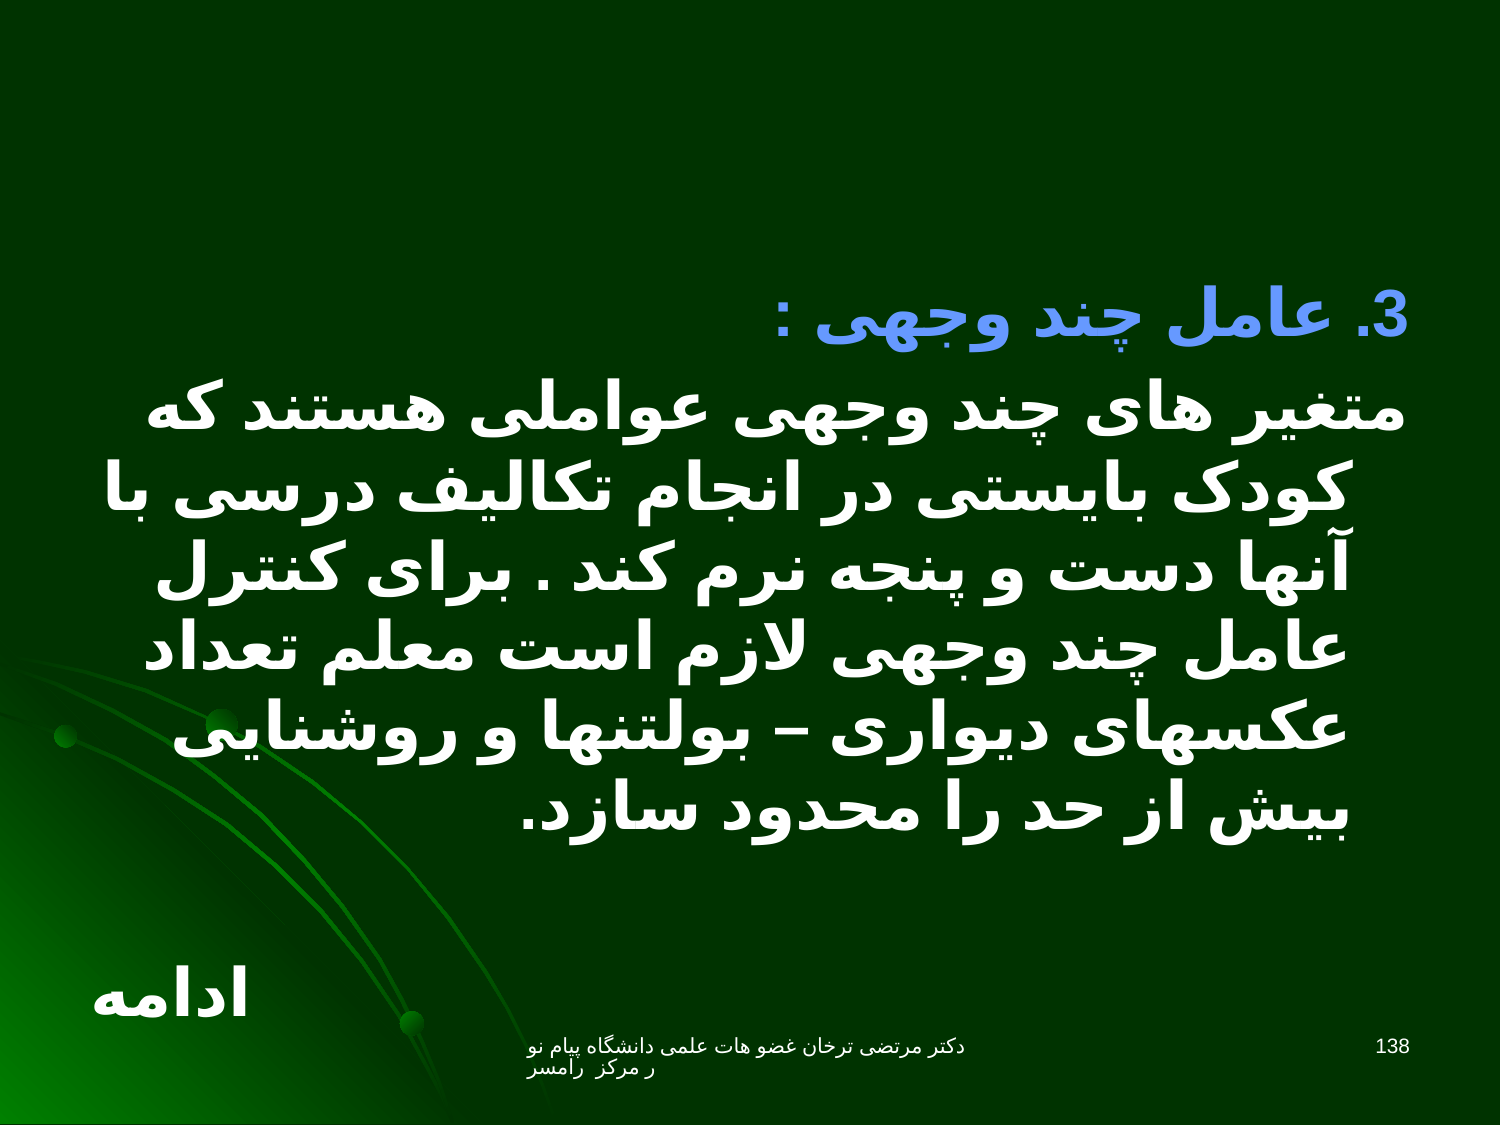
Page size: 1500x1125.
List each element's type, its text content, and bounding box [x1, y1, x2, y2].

slide_number 138 [1074, 1024, 1426, 1101]
list 3. عامل چند وجهی : متغیر های چند وجهی عواملی هستند که کودک بایستی در انجام تکالیف درسی با آنها دست و پنجه نرم کند . برای کنترل عامل چند وجهی لازم است معلم تعداد عکسهای دیواری – بولتنها و روشنایی بیش از حد را محدود سازد. ادامه [74, 262, 1426, 1006]
footer دکتر مرتضی ترخان غضو هات علمی دانشگاه پیام نور مرکز رامسر [512, 1024, 988, 1101]
